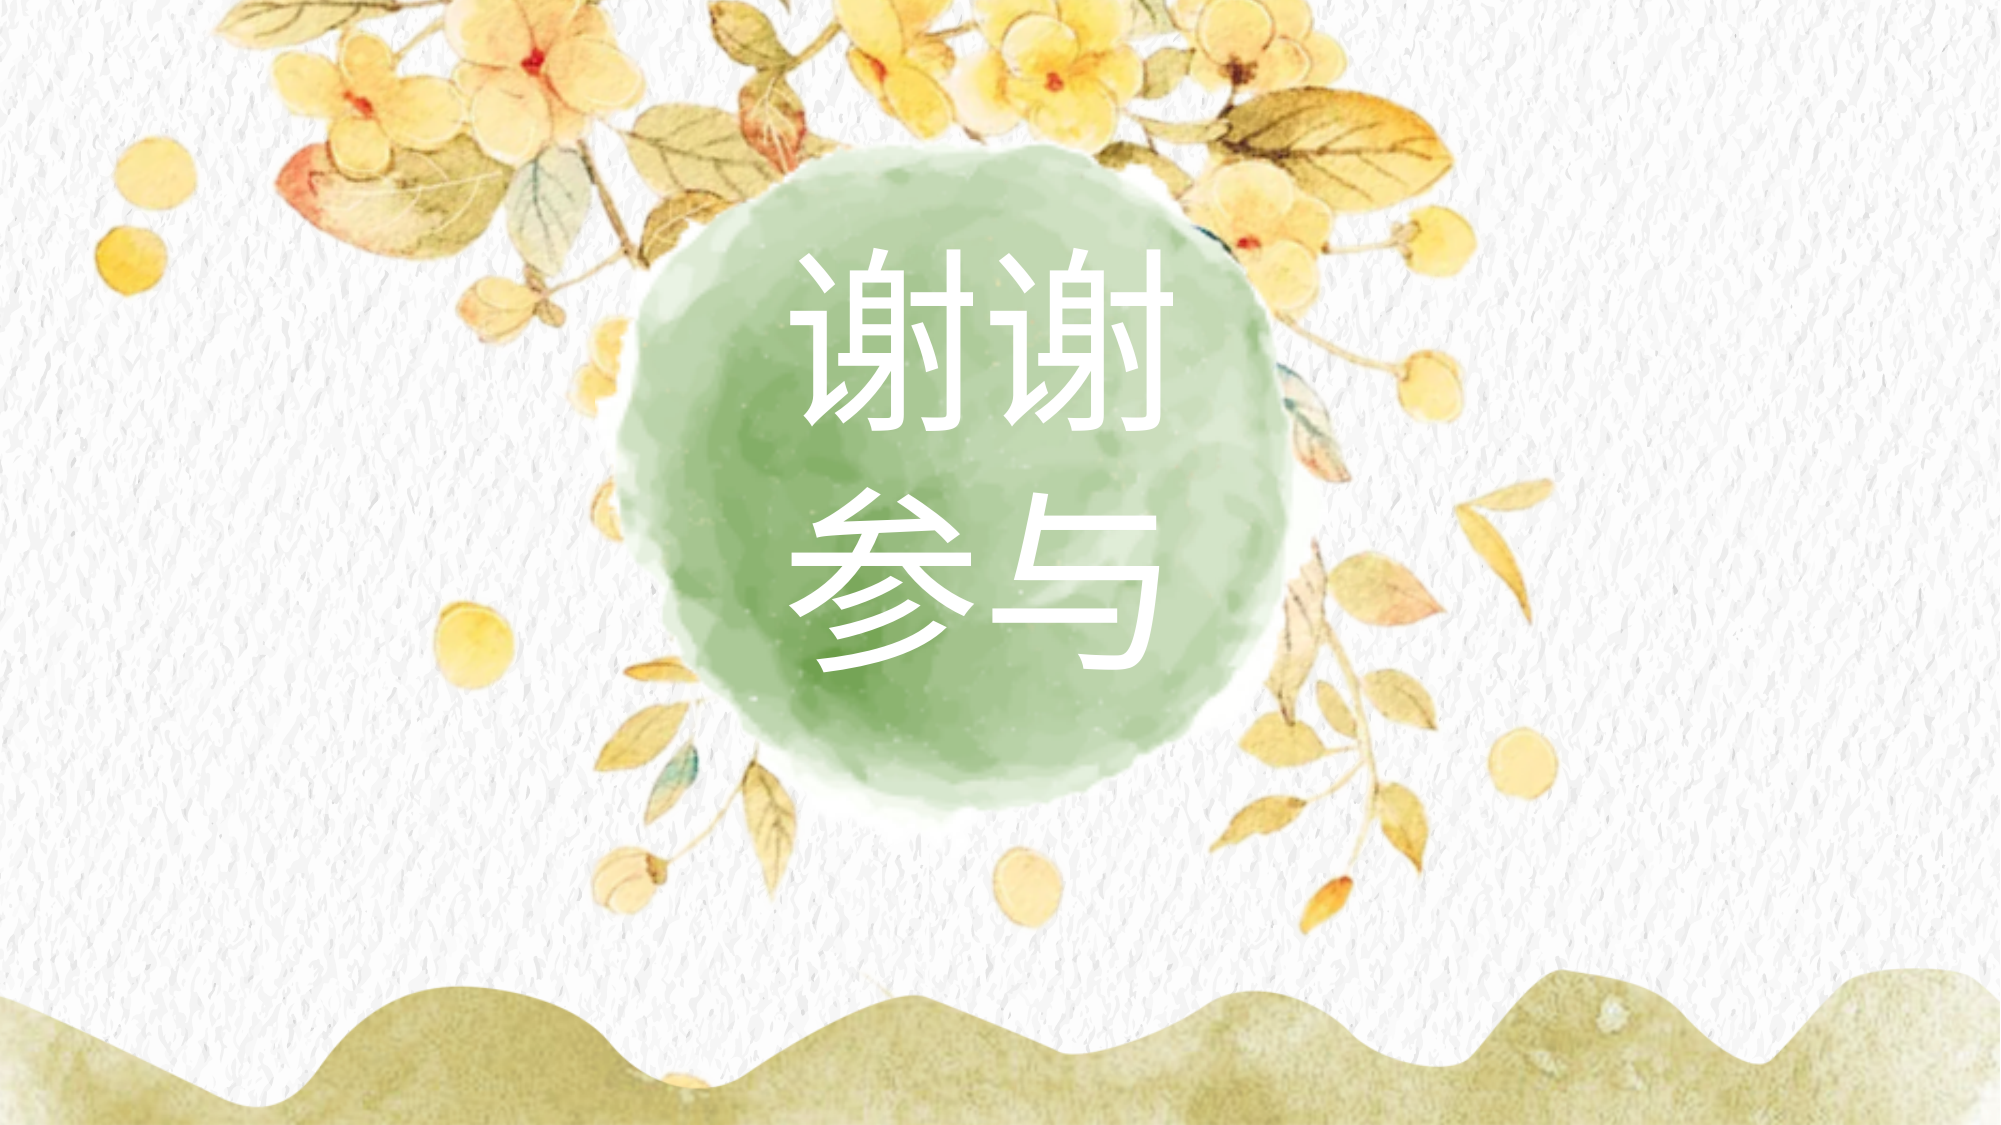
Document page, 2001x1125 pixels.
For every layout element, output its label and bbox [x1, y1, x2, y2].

text_box [595, 139, 1328, 858]
picture [0, 0, 2000, 1125]
